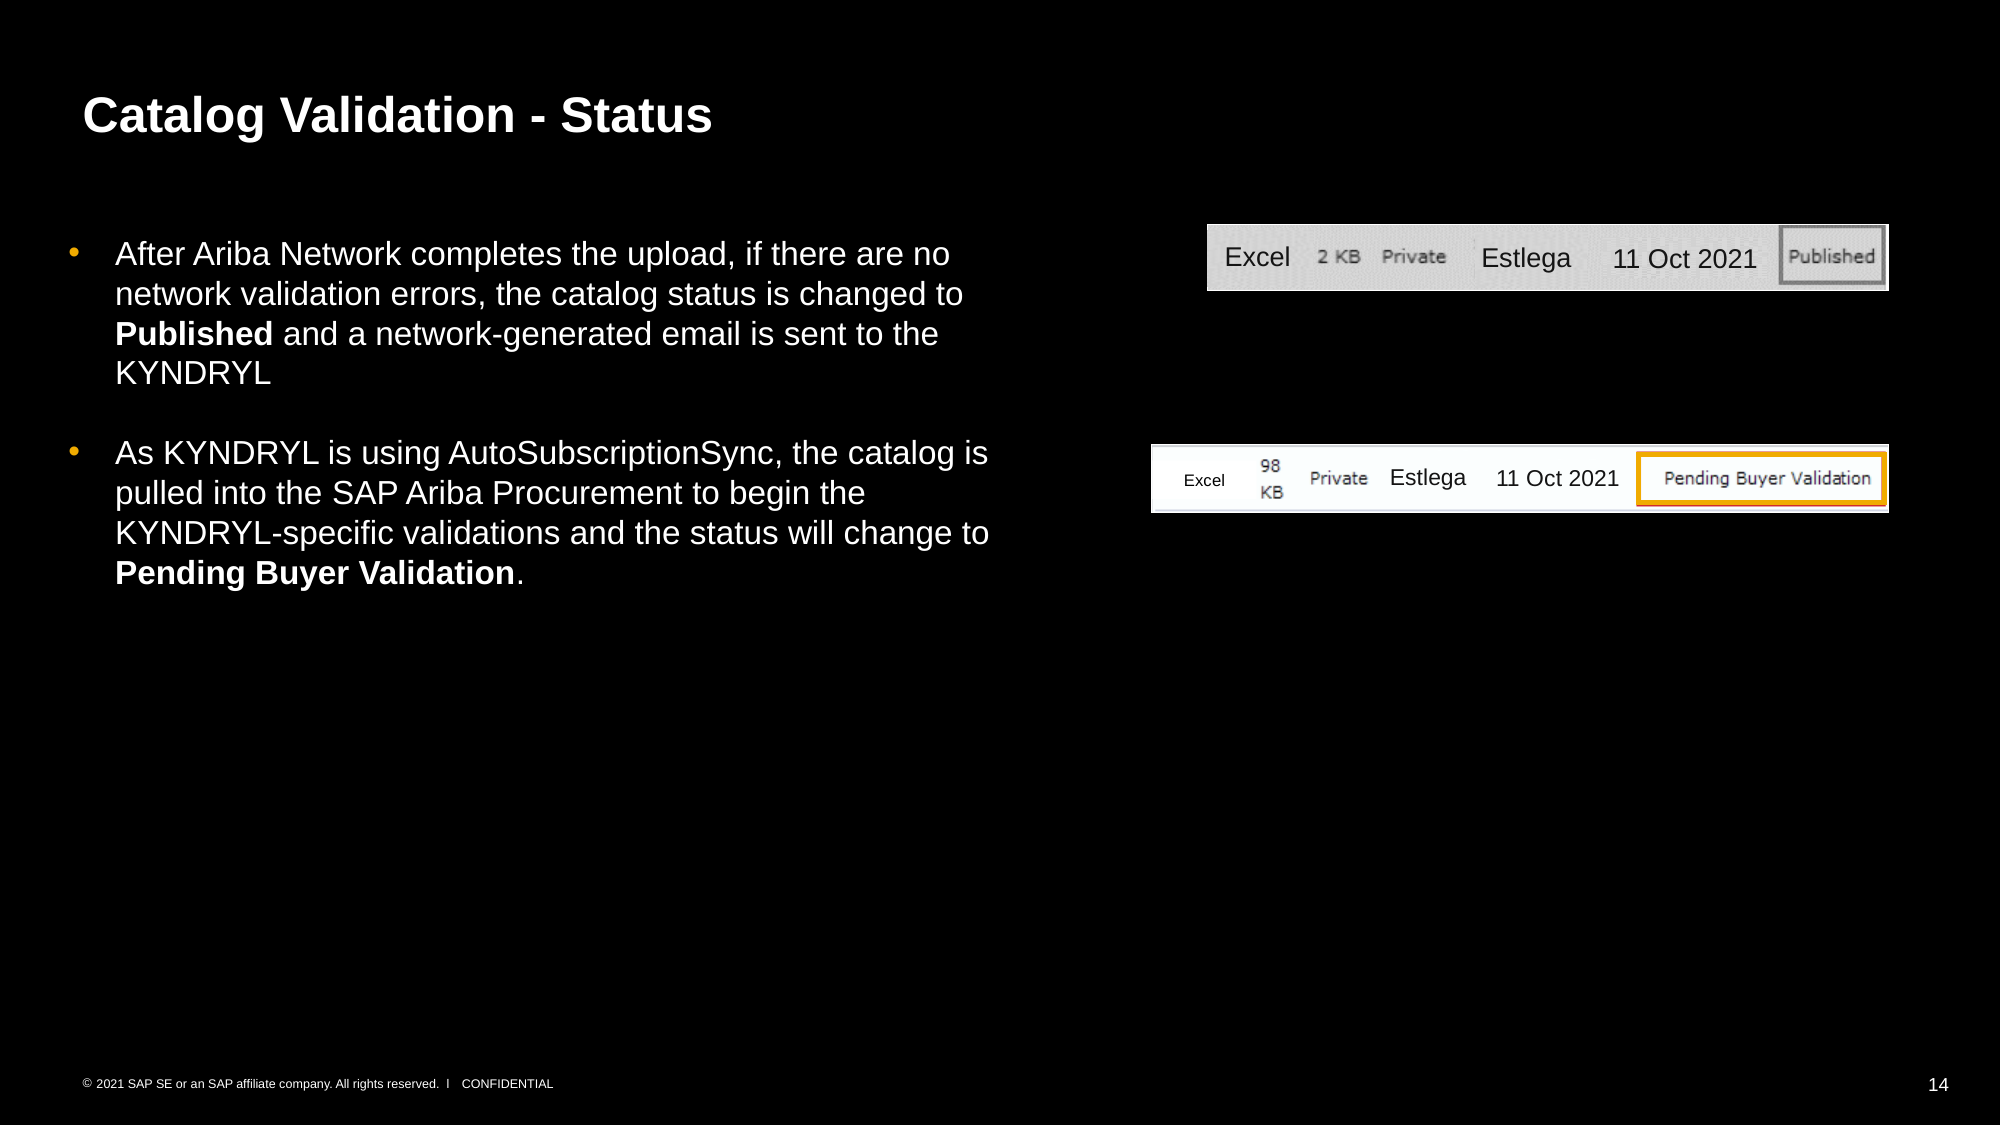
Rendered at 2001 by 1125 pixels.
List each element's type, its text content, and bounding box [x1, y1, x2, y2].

picture [1492, 458, 1622, 498]
picture [1207, 229, 1313, 287]
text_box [1207, 224, 1890, 291]
picture [1387, 450, 1490, 500]
picture [1475, 231, 1587, 289]
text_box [1151, 444, 1890, 513]
title Catalog Validation - Status [82, 82, 1918, 144]
list After Ariba Network completes the upload, if there are no network validation errors, the catalog status is changed to Published and a network-generated email is sent to the KYNDRYL As KYNDRYL is using AutoSubscriptionSync, the catalog is pulled into the SAP Ariba Procurement to begin the KYNDRYL-specific validations and the status will change to Pending Buyer Validation. [53, 224, 1029, 945]
picture [1603, 237, 1767, 279]
